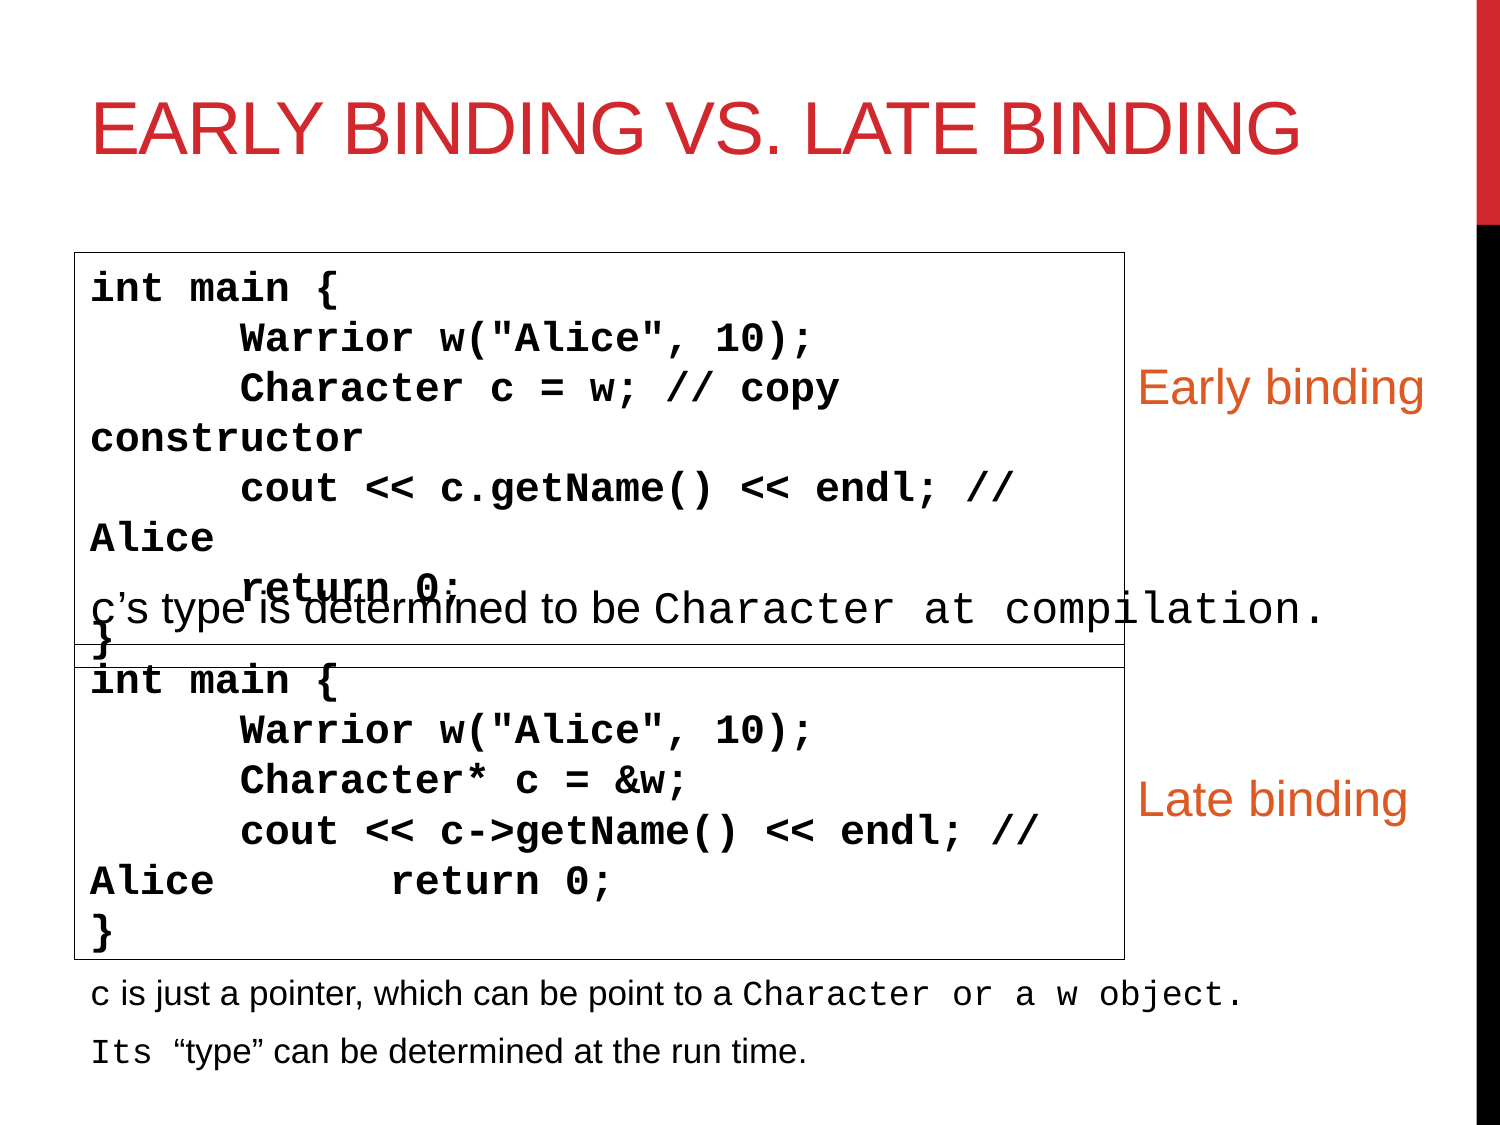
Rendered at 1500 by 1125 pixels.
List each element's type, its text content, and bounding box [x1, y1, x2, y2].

text_box Early binding [1122, 346, 1481, 459]
text_box Late binding [1122, 758, 1481, 870]
title Early binding vs. late binding [75, 25, 1403, 177]
text_box int main { Warrior w("Alice", 10); Character* c = &w; cout << c->getName() << endl; // Alice return 0; } [74, 644, 1125, 960]
text_box c is just a pointer, which can be point to a Character or a w object. Its “type” can be determined at the run time. [75, 963, 1351, 1107]
text_box int main { Warrior w("Alice", 10); Character c = w; // copy constructor cout << c.getName() << endl; // Alice return 0; } [74, 252, 1125, 644]
list c’s type is determined to be Character at compilation. [1125, 570, 1351, 643]
